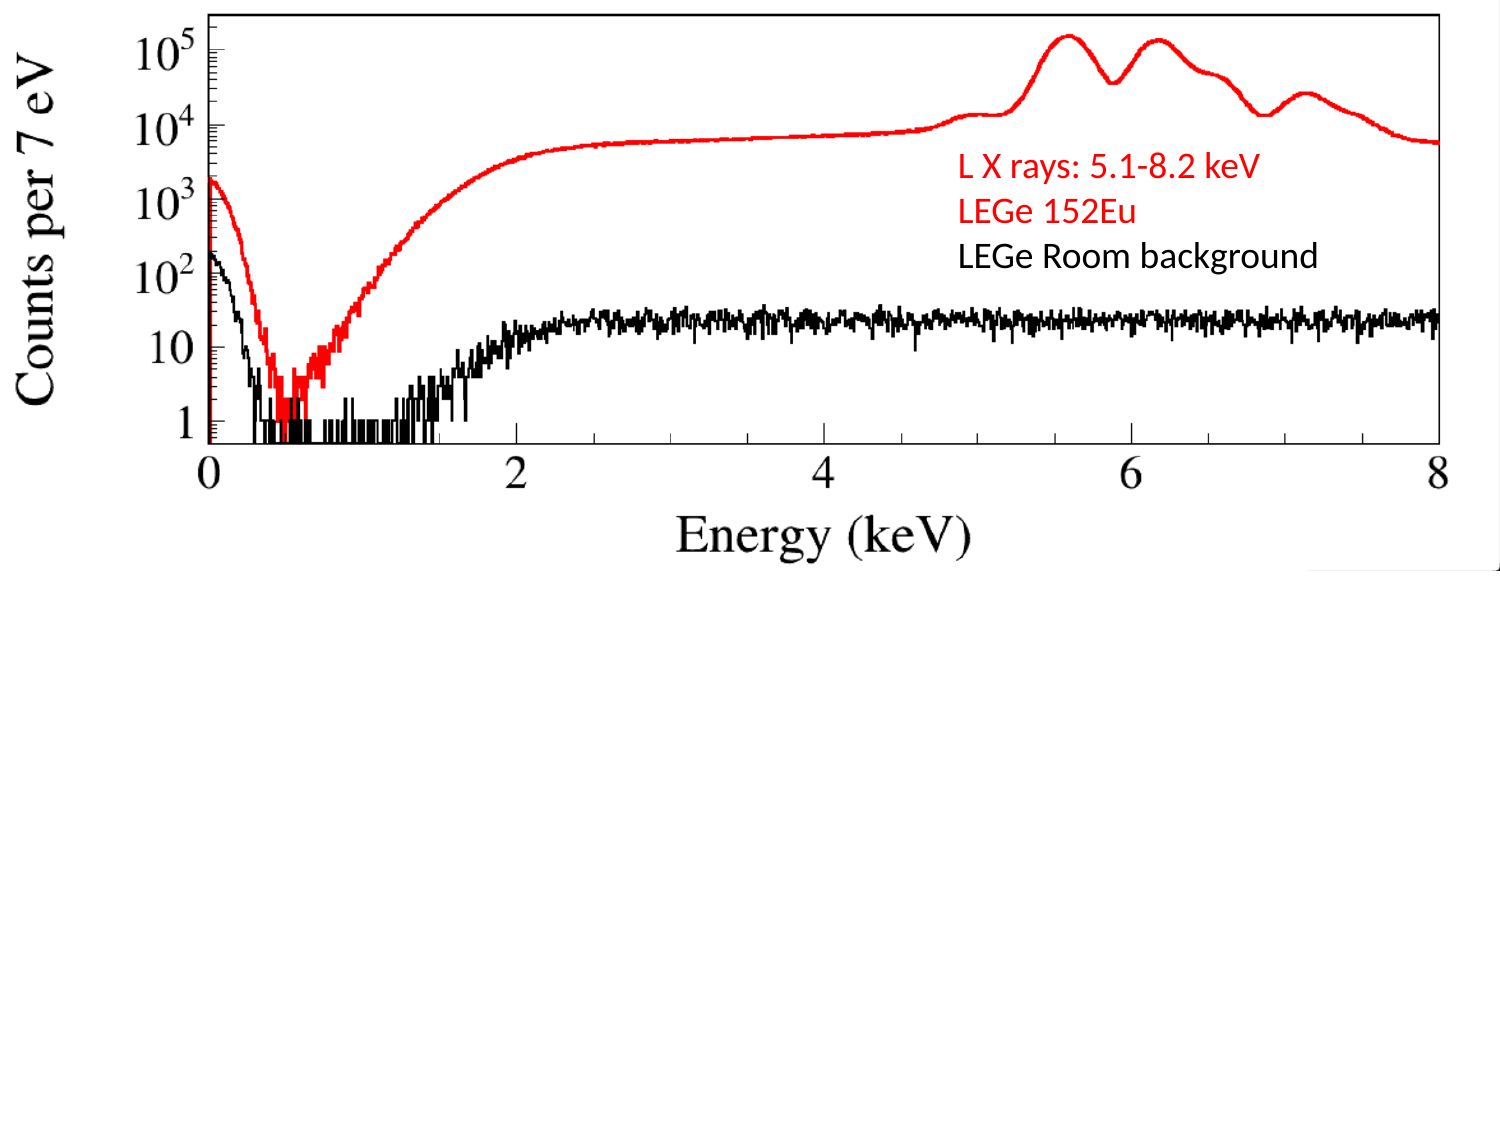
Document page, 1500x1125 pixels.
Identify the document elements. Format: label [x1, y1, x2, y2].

picture [0, 0, 1500, 571]
